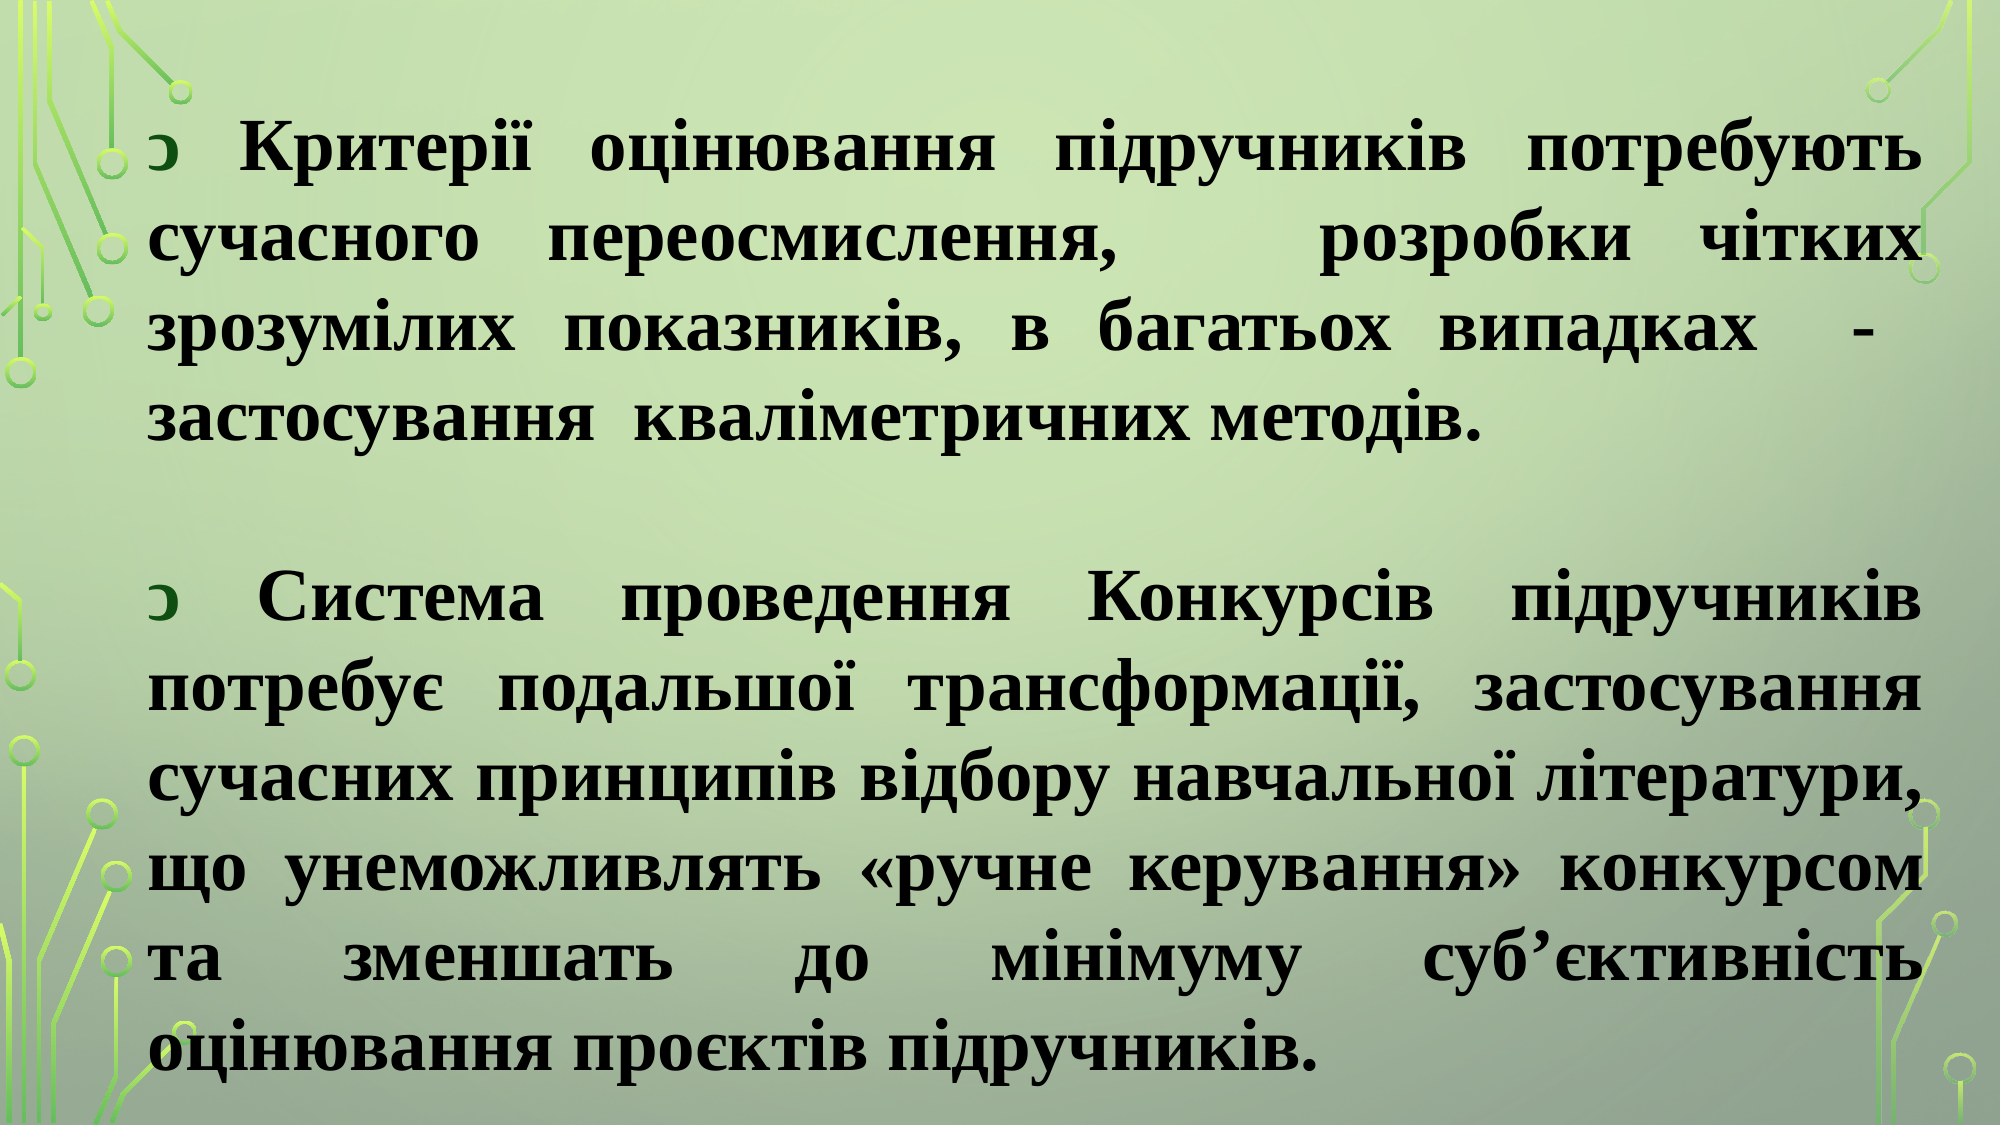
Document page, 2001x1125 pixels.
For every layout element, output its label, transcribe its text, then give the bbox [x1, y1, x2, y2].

text_box ͻ Критерії оцінювання підручників потребують сучасного переосмислення, розробки чітких зрозумілих показників, в багатьох випадках - застосування кваліметричних методів. ͻ Система проведення Конкурсів підручників потребує подальшої трансформації, застосування сучасних принципів відбору навчальної літератури, що унеможливлять «ручне керування» конкурсом та зменшать до мінімуму суб’єктивність оцінювання проєктів підручників. [132, 88, 1940, 1093]
